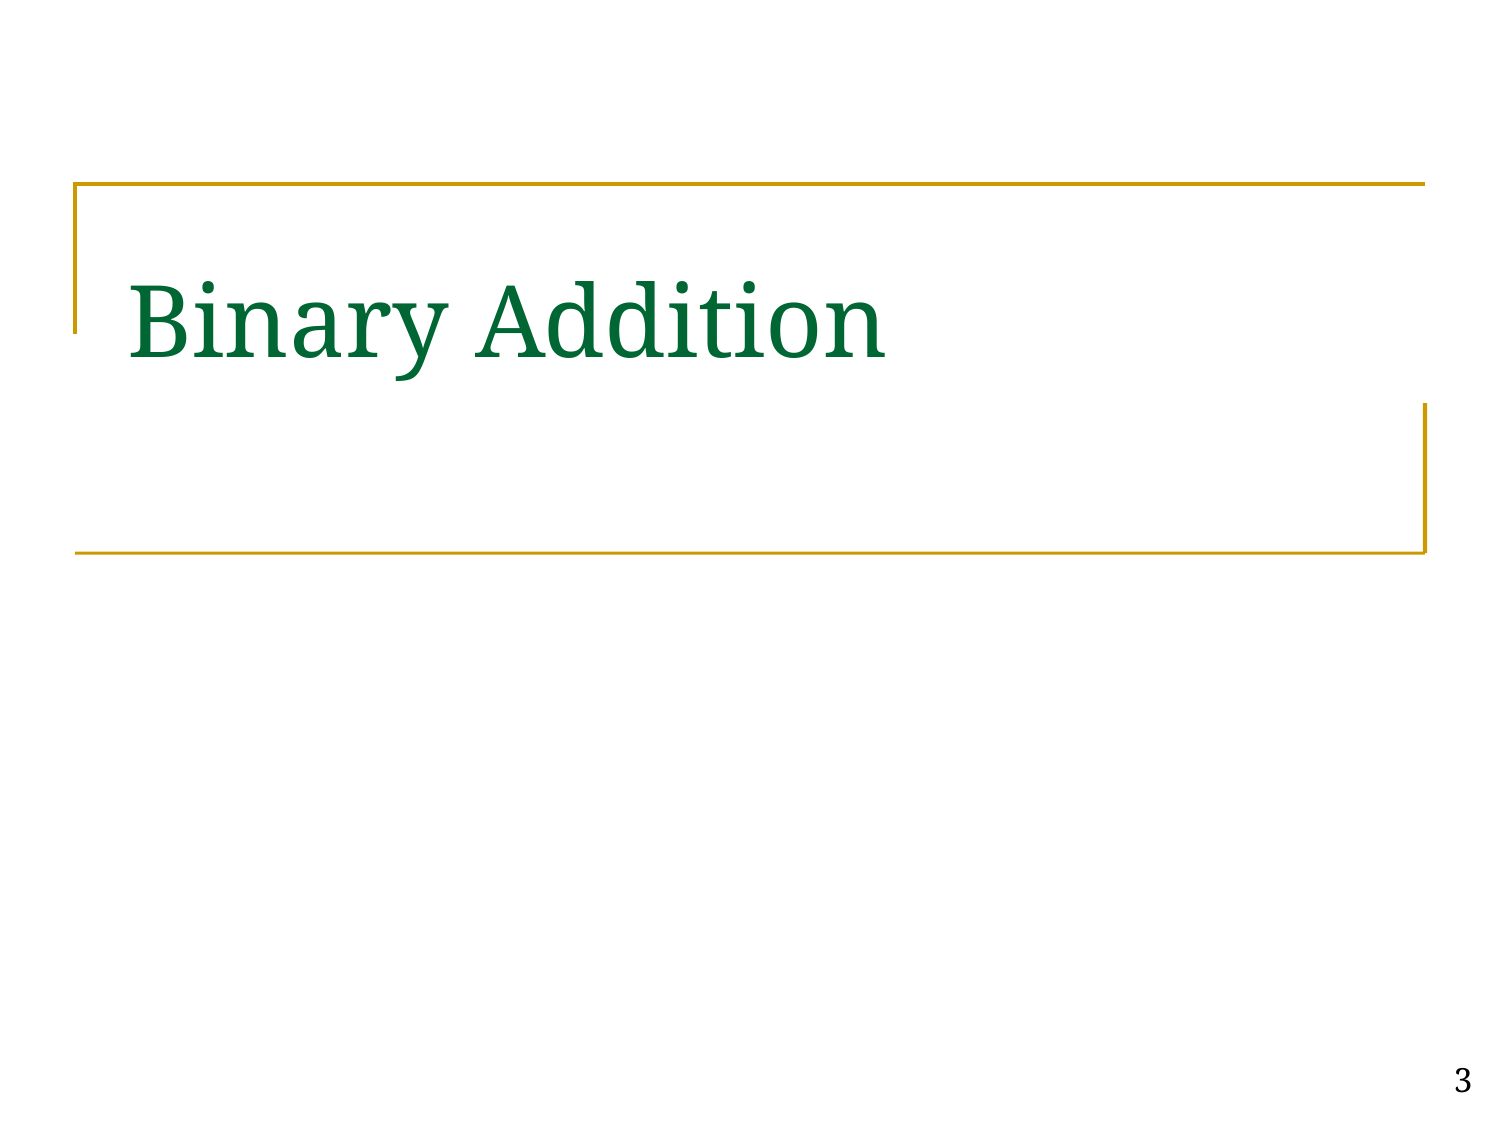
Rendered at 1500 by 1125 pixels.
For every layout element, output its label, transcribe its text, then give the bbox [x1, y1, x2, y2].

slide_number 3 [1137, 1037, 1488, 1113]
title Binary Addition [112, 249, 1413, 538]
